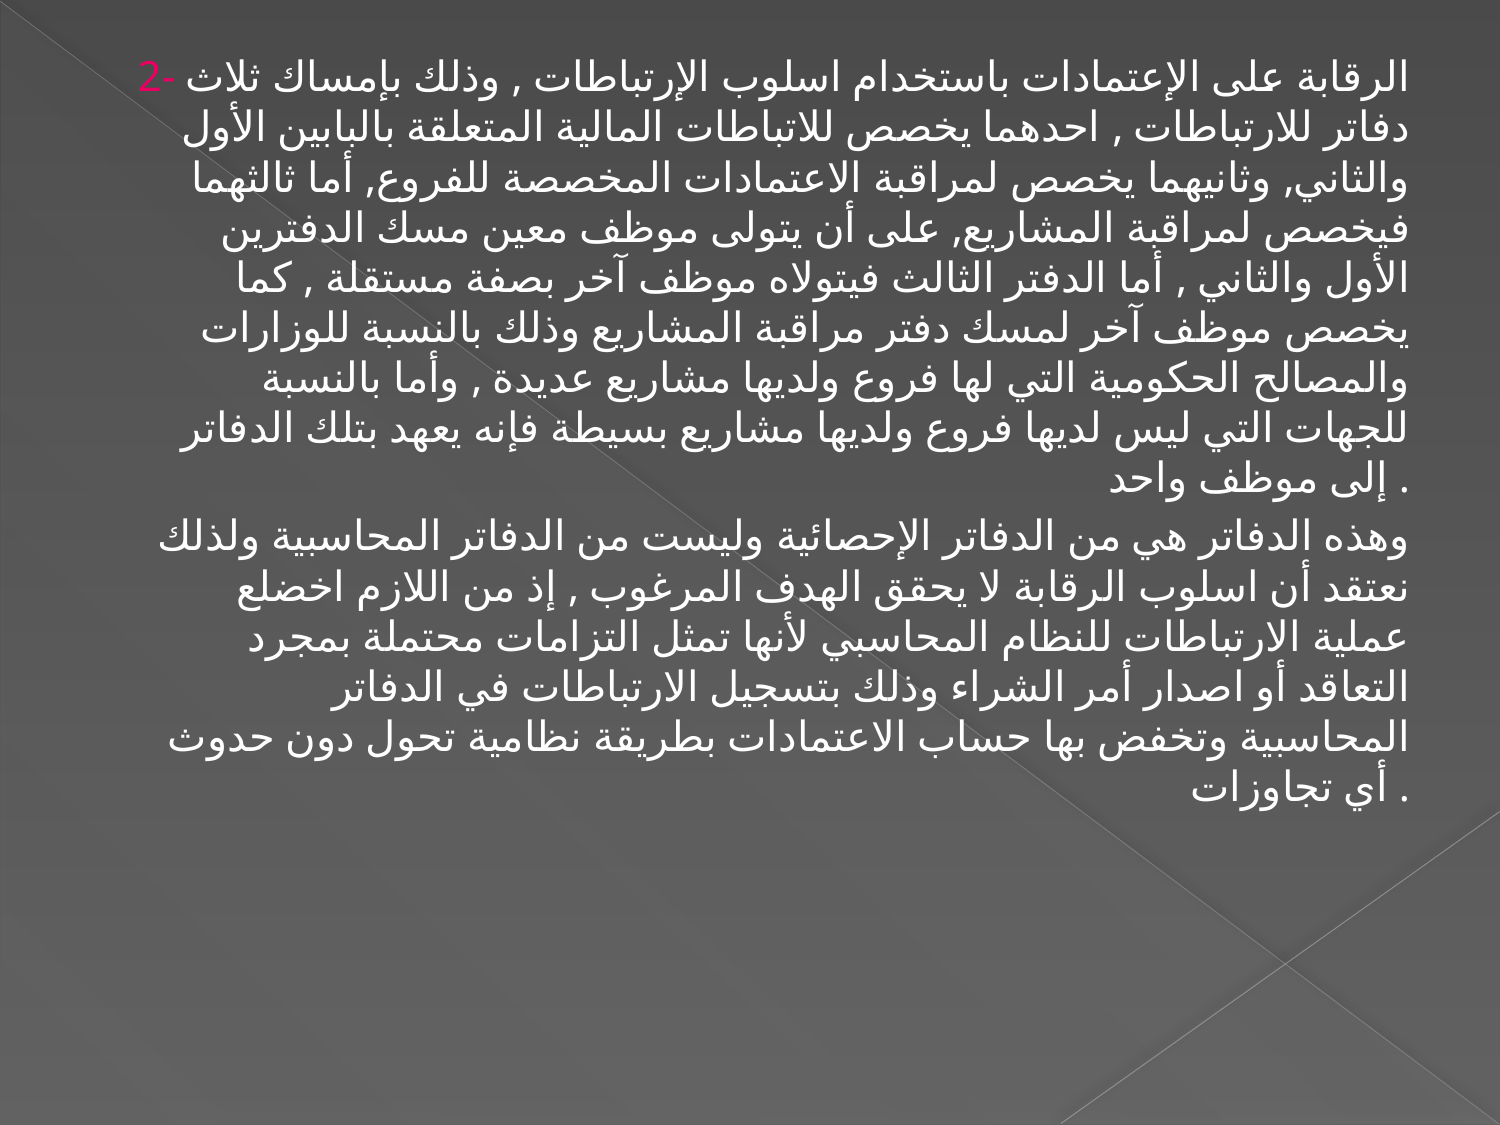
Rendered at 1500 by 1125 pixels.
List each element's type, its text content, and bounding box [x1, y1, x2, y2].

list 2- الرقابة على الإعتمادات باستخدام اسلوب الإرتباطات , وذلك بإمساك ثلاث دفاتر للارتباطات , احدهما يخصص للاتباطات المالية المتعلقة بالبابين الأول والثاني, وثانيهما يخصص لمراقبة الاعتمادات المخصصة للفروع, أما ثالثهما فيخصص لمراقبة المشاريع, على أن يتولى موظف معين مسك الدفترين الأول والثاني , أما الدفتر الثالث فيتولاه موظف آخر بصفة مستقلة , كما يخصص موظف آخر لمسك دفتر مراقبة المشاريع وذلك بالنسبة للوزارات والمصالح الحكومية التي لها فروع ولديها مشاريع عديدة , وأما بالنسبة للجهات التي ليس لديها فروع ولديها مشاريع بسيطة فإنه يعهد بتلك الدفاتر إلى موظف واحد . وهذه الدفاتر هي من الدفاتر الإحصائية وليست من الدفاتر المحاسبية ولذلك نعتقد أن اسلوب الرقابة لا يحقق الهدف المرغوب , إذ من اللازم اخضلع عملية الارتباطات للنظام المحاسبي لأنها تمثل التزامات محتملة بمجرد التعاقد أو اصدار أمر الشراء وذلك بتسجيل الارتباطات في الدفاتر المحاسبية وتخفض بها حساب الاعتمادات بطريقة نظامية تحول دون حدوث أي تجاوزات . [75, 42, 1425, 1005]
